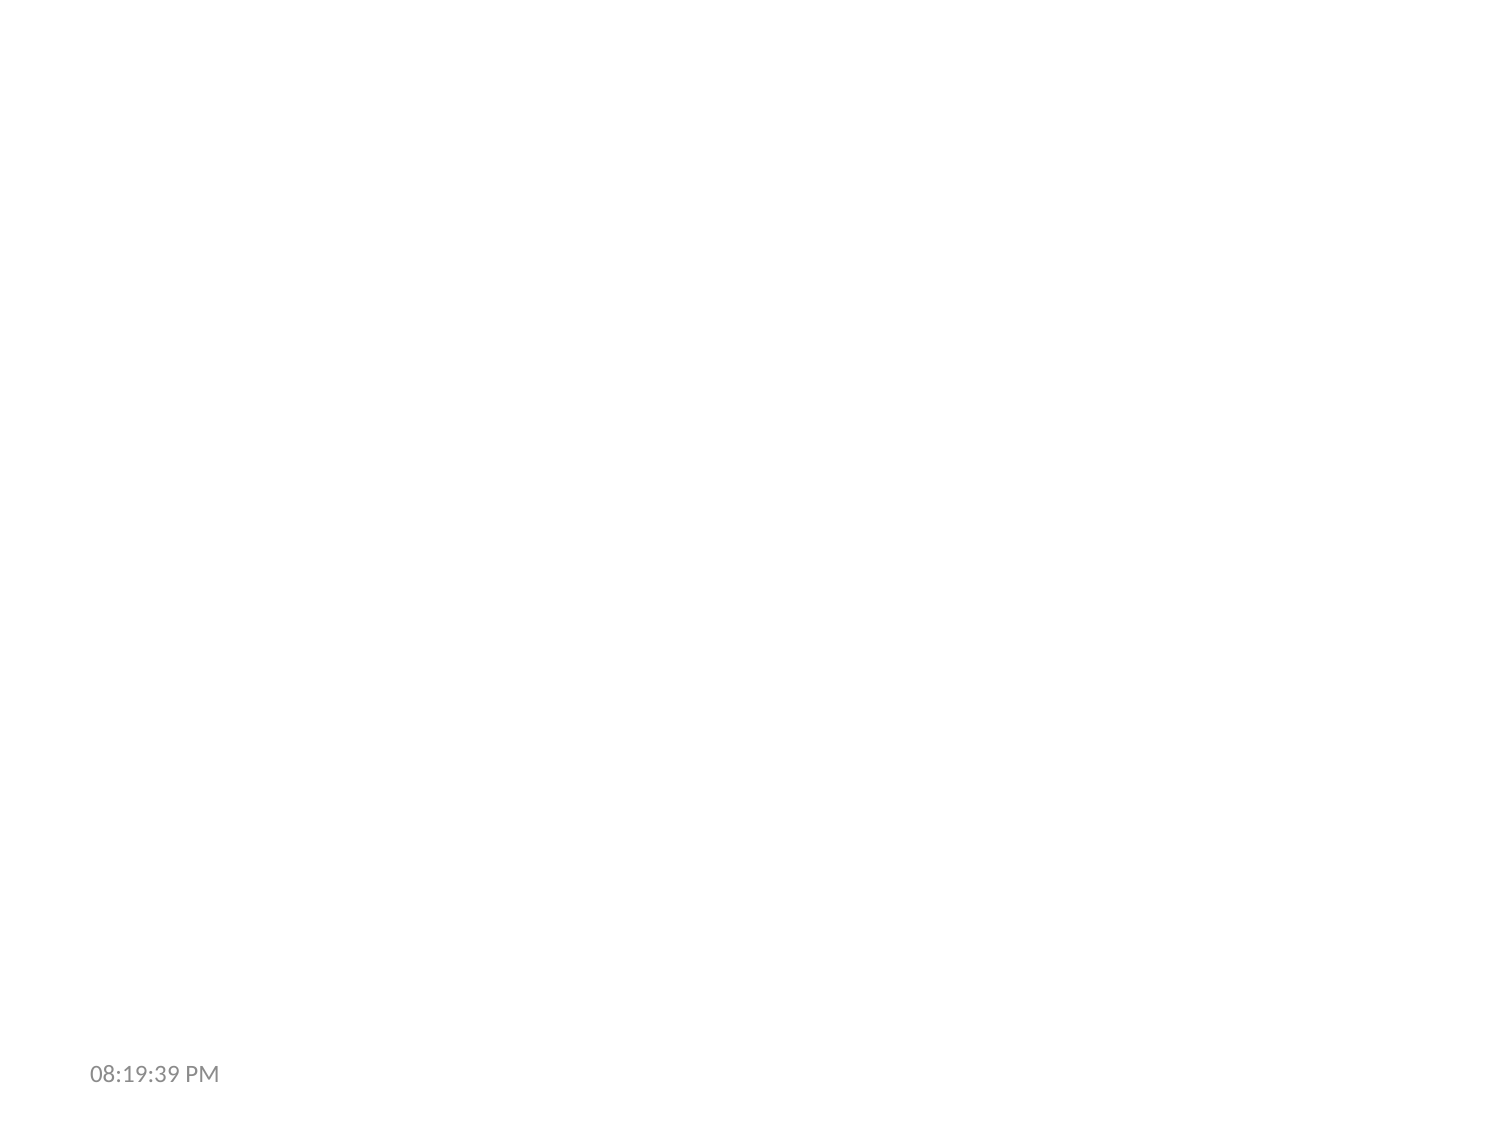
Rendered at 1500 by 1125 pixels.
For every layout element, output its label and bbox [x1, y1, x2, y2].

slide_number [75, 1042, 425, 1103]
